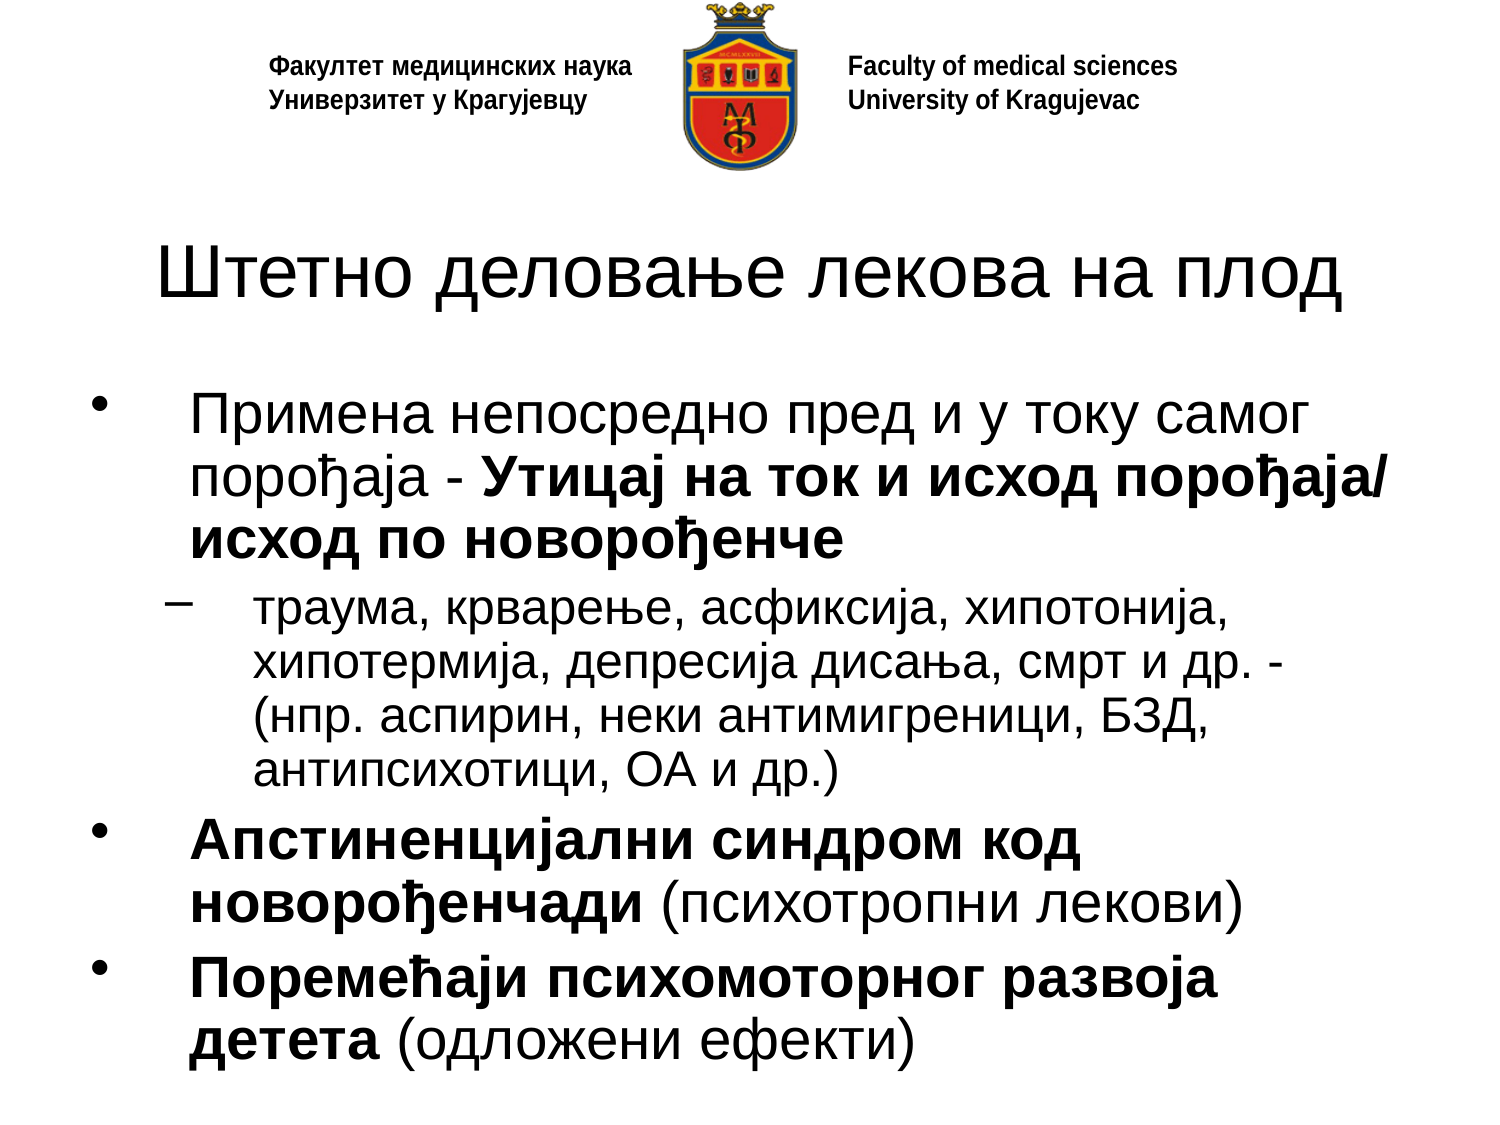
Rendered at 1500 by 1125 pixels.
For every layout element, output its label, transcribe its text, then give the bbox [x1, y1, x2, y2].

title Штетно деловање лекова на плод [74, 173, 1426, 362]
list Примена непосредно пред и у току самог порођаја - Утицај на ток и исход порођаја/ исход по новорођенче траума, крварење, асфиксија, хипотонија, хипотермија, депресија дисања, смрт и др. - (нпр. аспирин, неки антимигреници, БЗД, антипсихотици, ОА и др.) Апстиненцијални синдром код новорођенчади (психотропни лекови) Поремећаји психомоторног развоја детета (одложени ефекти) [74, 374, 1426, 1118]
